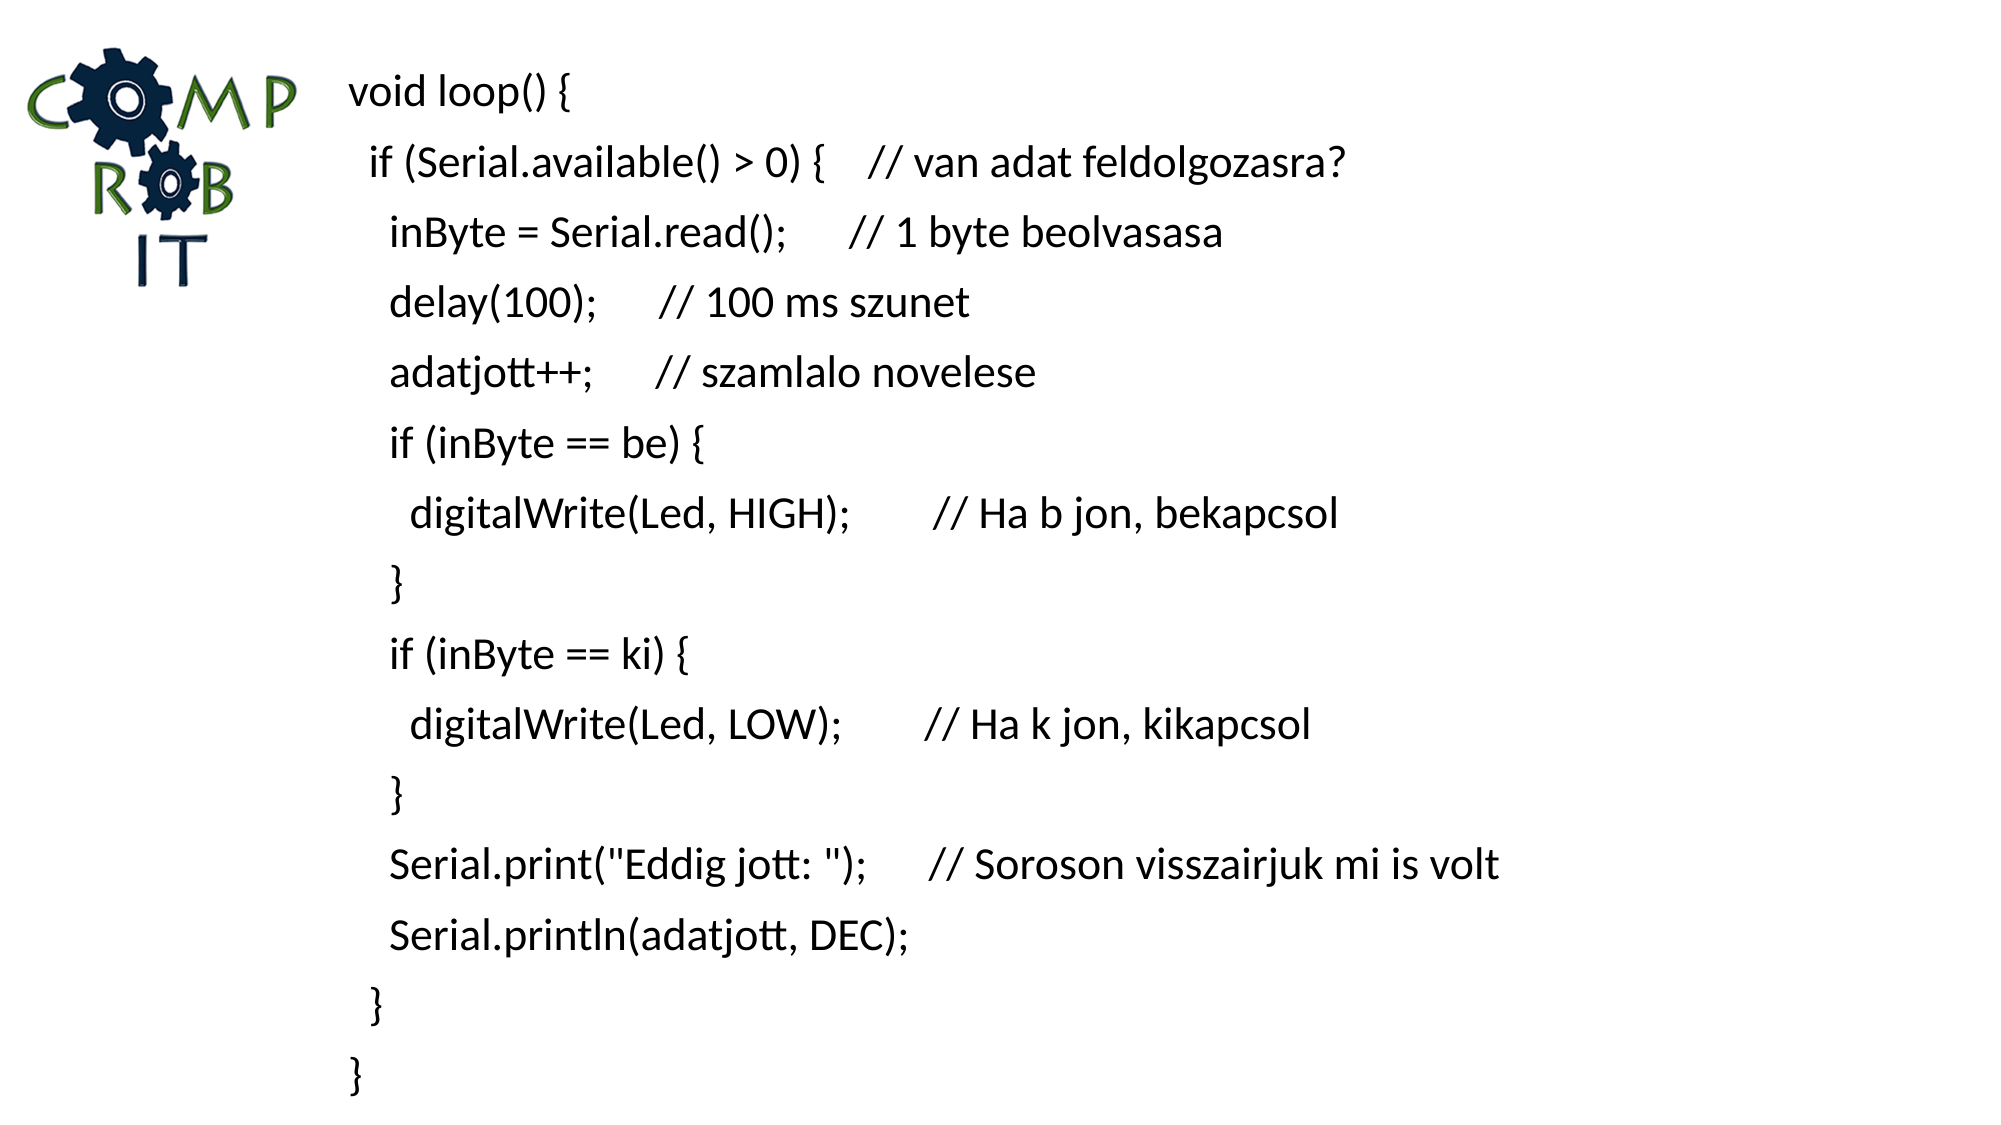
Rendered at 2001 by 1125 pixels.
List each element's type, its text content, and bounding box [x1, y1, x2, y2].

list void loop() { if (Serial.available() > 0) { // van adat feldolgozasra? inByte = Serial.read(); // 1 byte beolvasasa delay(100); // 100 ms szunet adatjott++; // szamlalo novelese if (inByte == be) { digitalWrite(Led, HIGH); // Ha b jon, bekapcsol } if (inByte == ki) { digitalWrite(Led, LOW); // Ha k jon, kikapcsol } Serial.print("Eddig jott: "); // Soroson visszairjuk mi is volt Serial.println(adatjott, DEC); } } [333, 59, 1911, 871]
picture [0, 0, 315, 315]
